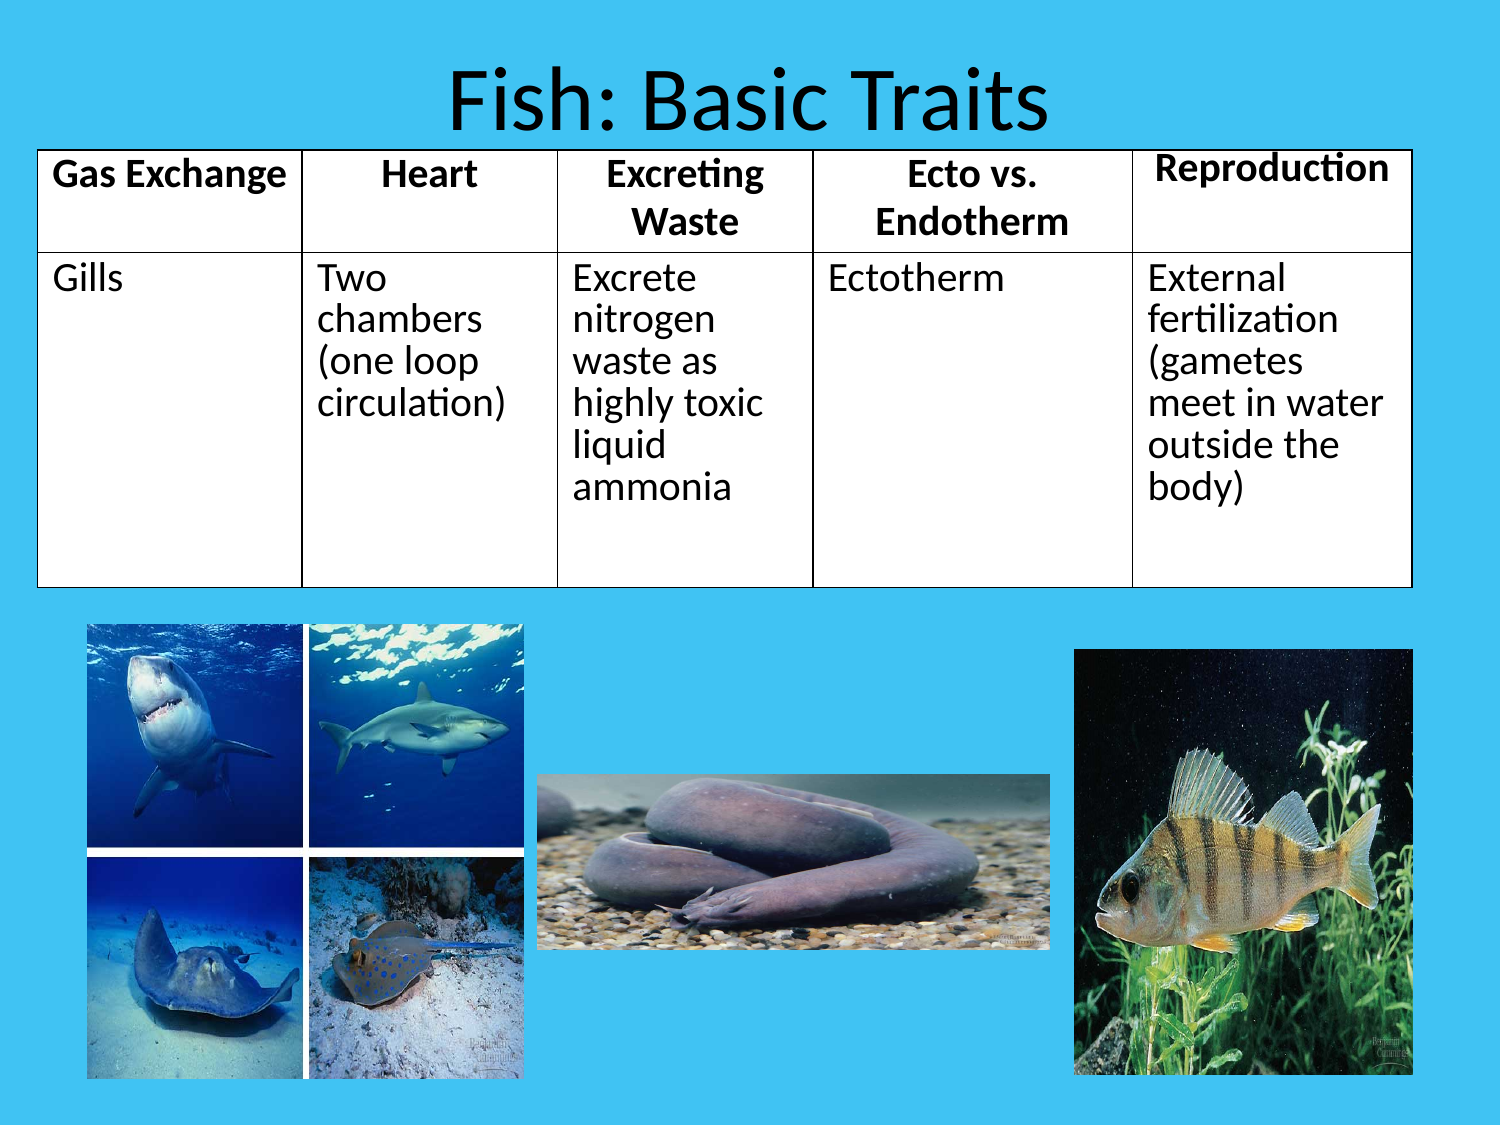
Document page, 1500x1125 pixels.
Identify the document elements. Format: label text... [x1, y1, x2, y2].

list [537, 774, 1051, 951]
table_header Excreting Waste [558, 151, 812, 252]
table_header Ecto vs. Endotherm [814, 151, 1132, 252]
title Fish: Basic Traits [75, 0, 1425, 188]
table_cell Ectotherm [814, 253, 1132, 587]
table_header Gas Exchange [38, 151, 301, 252]
table_cell External fertilization (gametes meet in water outside the body) [1133, 253, 1411, 587]
table_header Heart [303, 151, 557, 252]
table_cell Gills [38, 253, 301, 587]
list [87, 624, 524, 1079]
table_cell Two chambers (one loop circulation) [303, 253, 557, 587]
table_cell Excrete nitrogen waste as highly toxic liquid ammonia [558, 253, 812, 587]
table_header Reproduction [1133, 151, 1411, 252]
picture [1074, 649, 1413, 1076]
